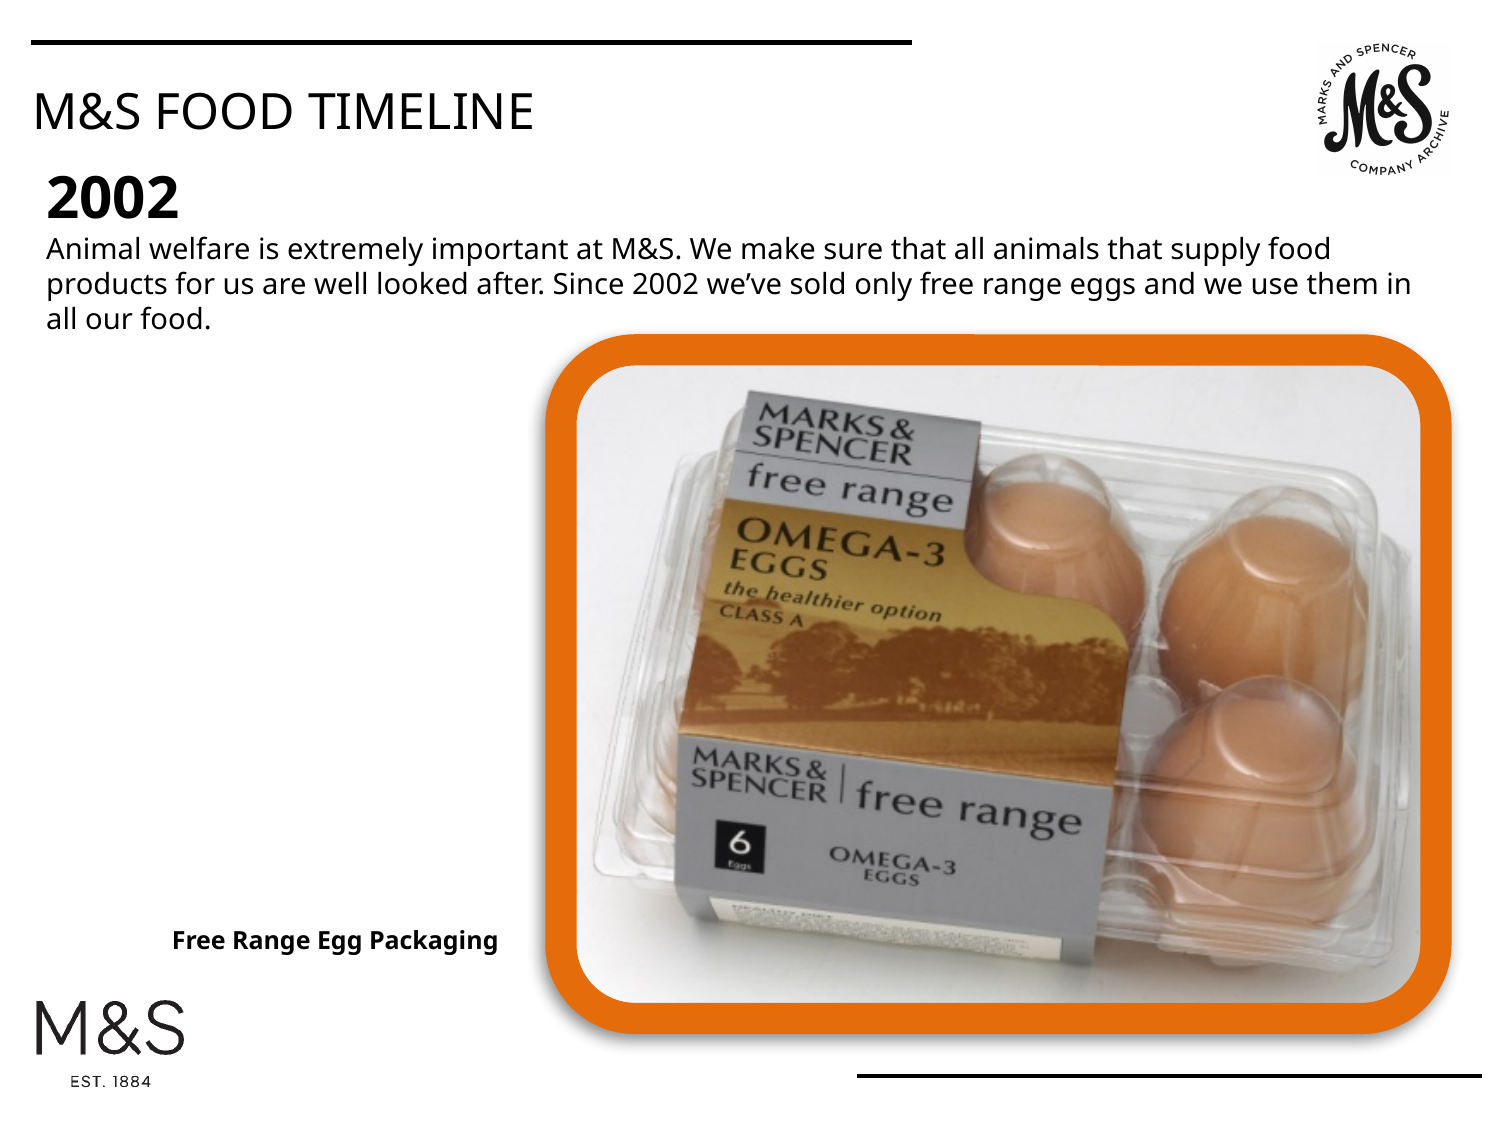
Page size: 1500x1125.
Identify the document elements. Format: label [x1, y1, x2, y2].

text_box [17, 42, 1483, 1093]
